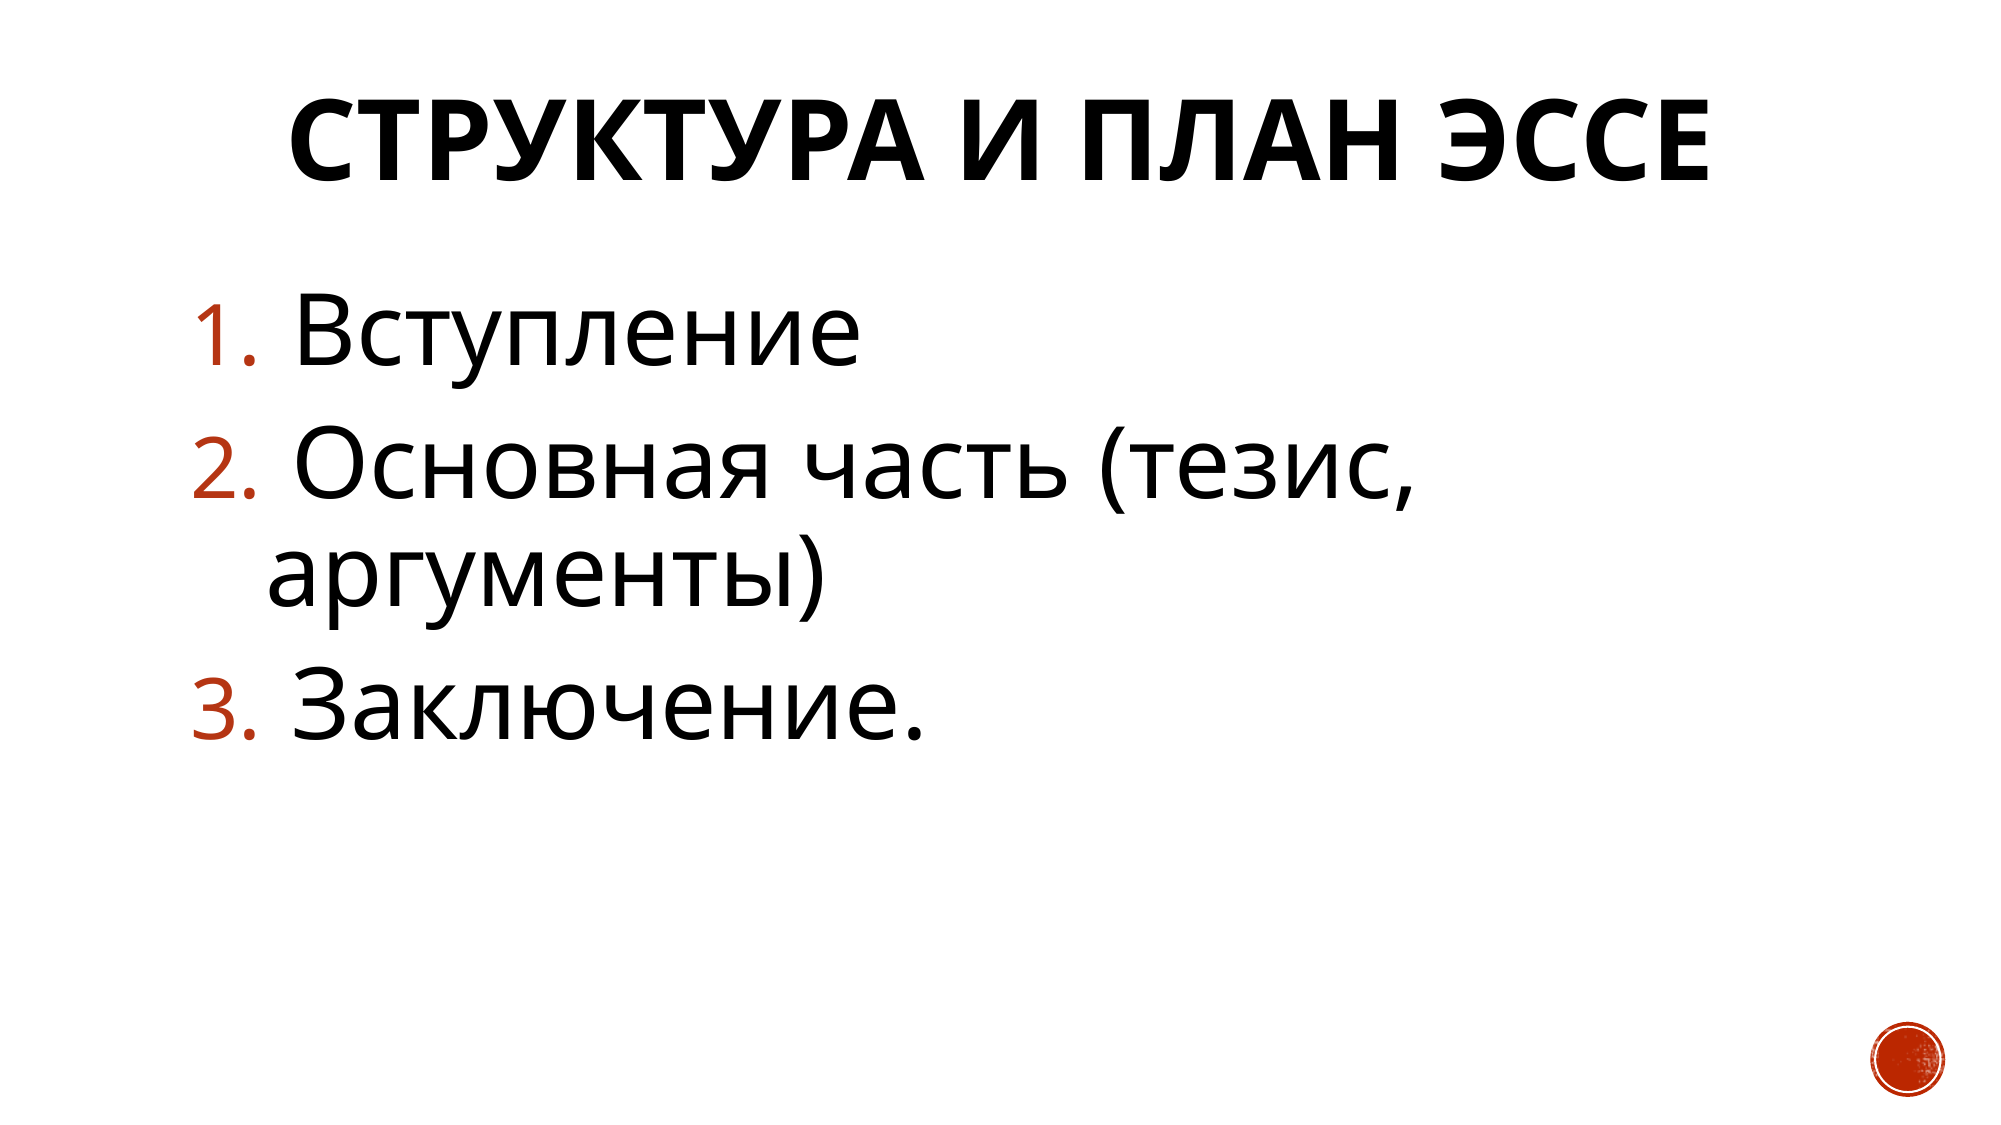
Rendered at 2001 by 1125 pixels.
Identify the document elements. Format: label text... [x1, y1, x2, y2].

title Структура и план эссе [175, 79, 1826, 272]
list Вступление Основная часть (тезис, аргументы) Заключение. [175, 272, 1940, 1013]
